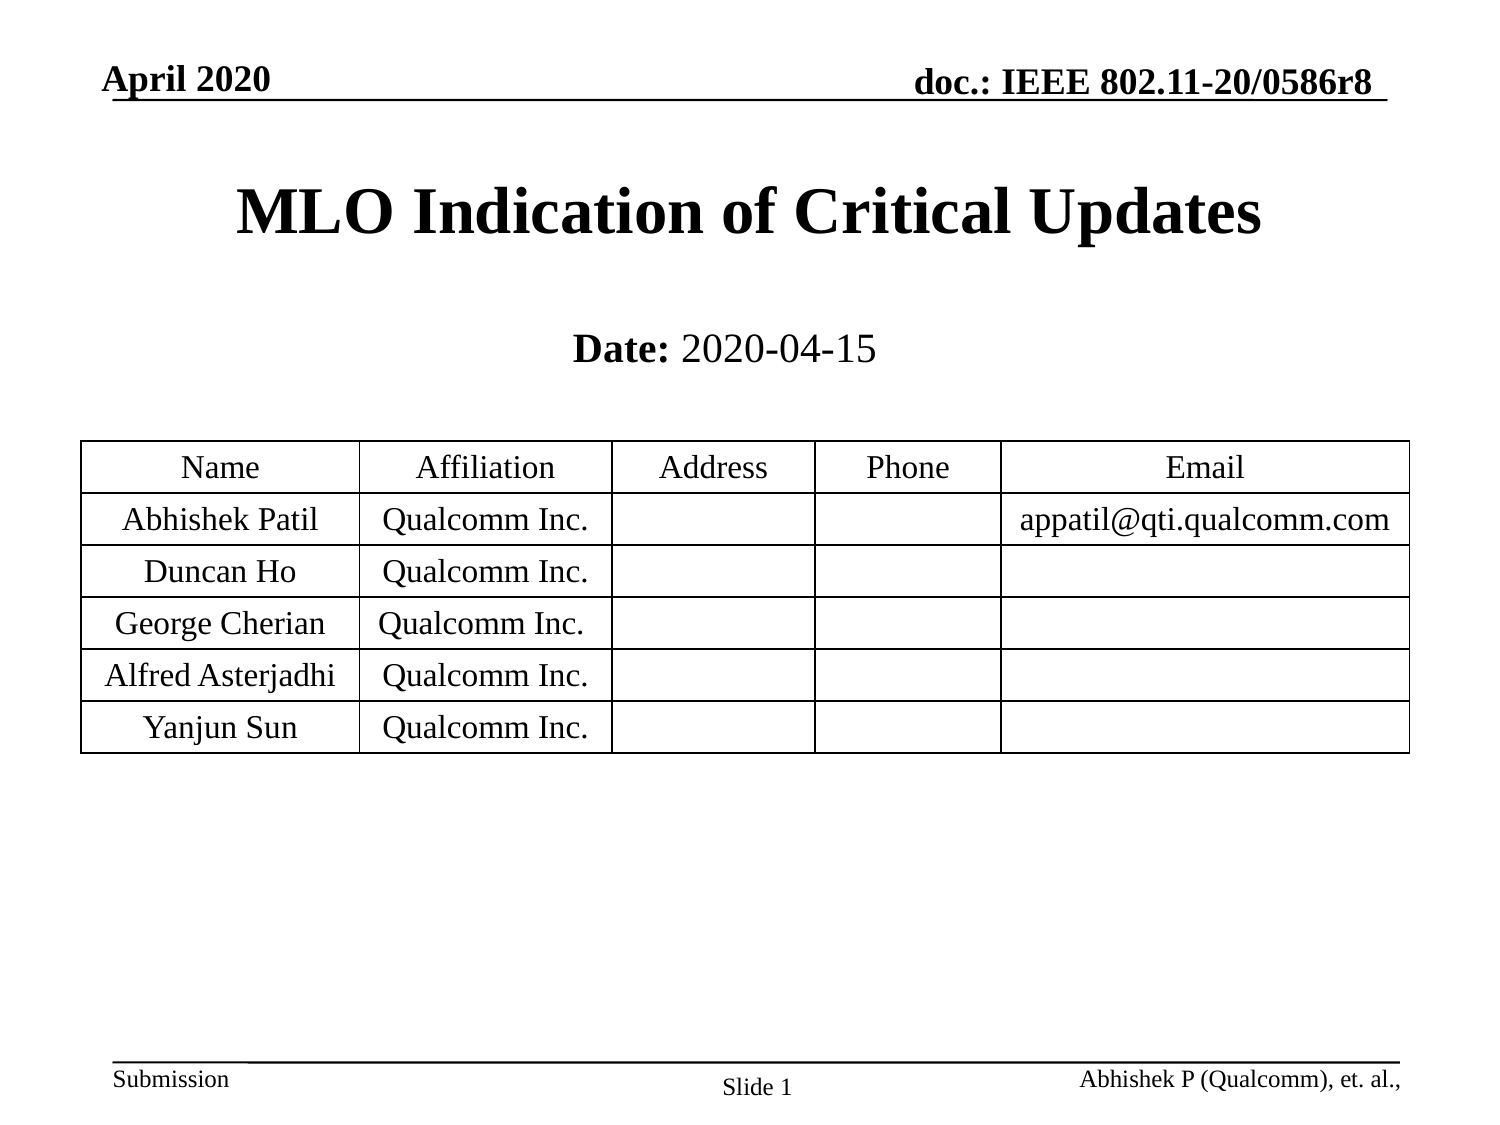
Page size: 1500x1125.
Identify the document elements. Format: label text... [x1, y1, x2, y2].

table_header Affiliation [360, 442, 611, 492]
table_cell George Cherian [82, 598, 359, 648]
table_cell [816, 702, 1000, 752]
table_cell Qualcomm Inc. [360, 546, 611, 596]
table_cell [1002, 650, 1409, 700]
table_cell [816, 546, 1000, 596]
table_cell Yanjun Sun [82, 702, 359, 752]
text_box Date: 2020-04-15 [87, 313, 1363, 376]
table_header Name [82, 442, 359, 492]
table_cell [613, 650, 814, 700]
table_cell [613, 494, 814, 544]
slide_number Slide 1 [713, 1069, 802, 1101]
table_header Email [1002, 442, 1409, 492]
table_cell Alfred Asterjadhi [82, 650, 359, 700]
table_cell Qualcomm Inc. [360, 650, 611, 700]
table_cell [613, 598, 814, 648]
table_cell [613, 702, 814, 752]
table_cell Qualcomm Inc. [360, 598, 611, 648]
table_cell Qualcomm Inc. [360, 494, 611, 544]
table_cell Abhishek Patil [82, 494, 359, 544]
table_cell [1002, 702, 1409, 752]
table_cell [1002, 598, 1409, 648]
table_cell [1002, 546, 1409, 596]
table_cell [613, 546, 814, 596]
table_header Phone [816, 442, 1000, 492]
title MLO Indication of Critical Updates [112, 100, 1388, 314]
table_cell [816, 598, 1000, 648]
table_cell [816, 650, 1000, 700]
table_cell Qualcomm Inc. [360, 702, 611, 752]
table_cell [816, 494, 1000, 544]
table_cell Duncan Ho [82, 546, 359, 596]
table_header Address [613, 442, 814, 492]
footer Abhishek P (Qualcomm), et. al., [949, 1061, 1402, 1093]
table_cell appatil@qti.qualcomm.com [1002, 494, 1409, 544]
